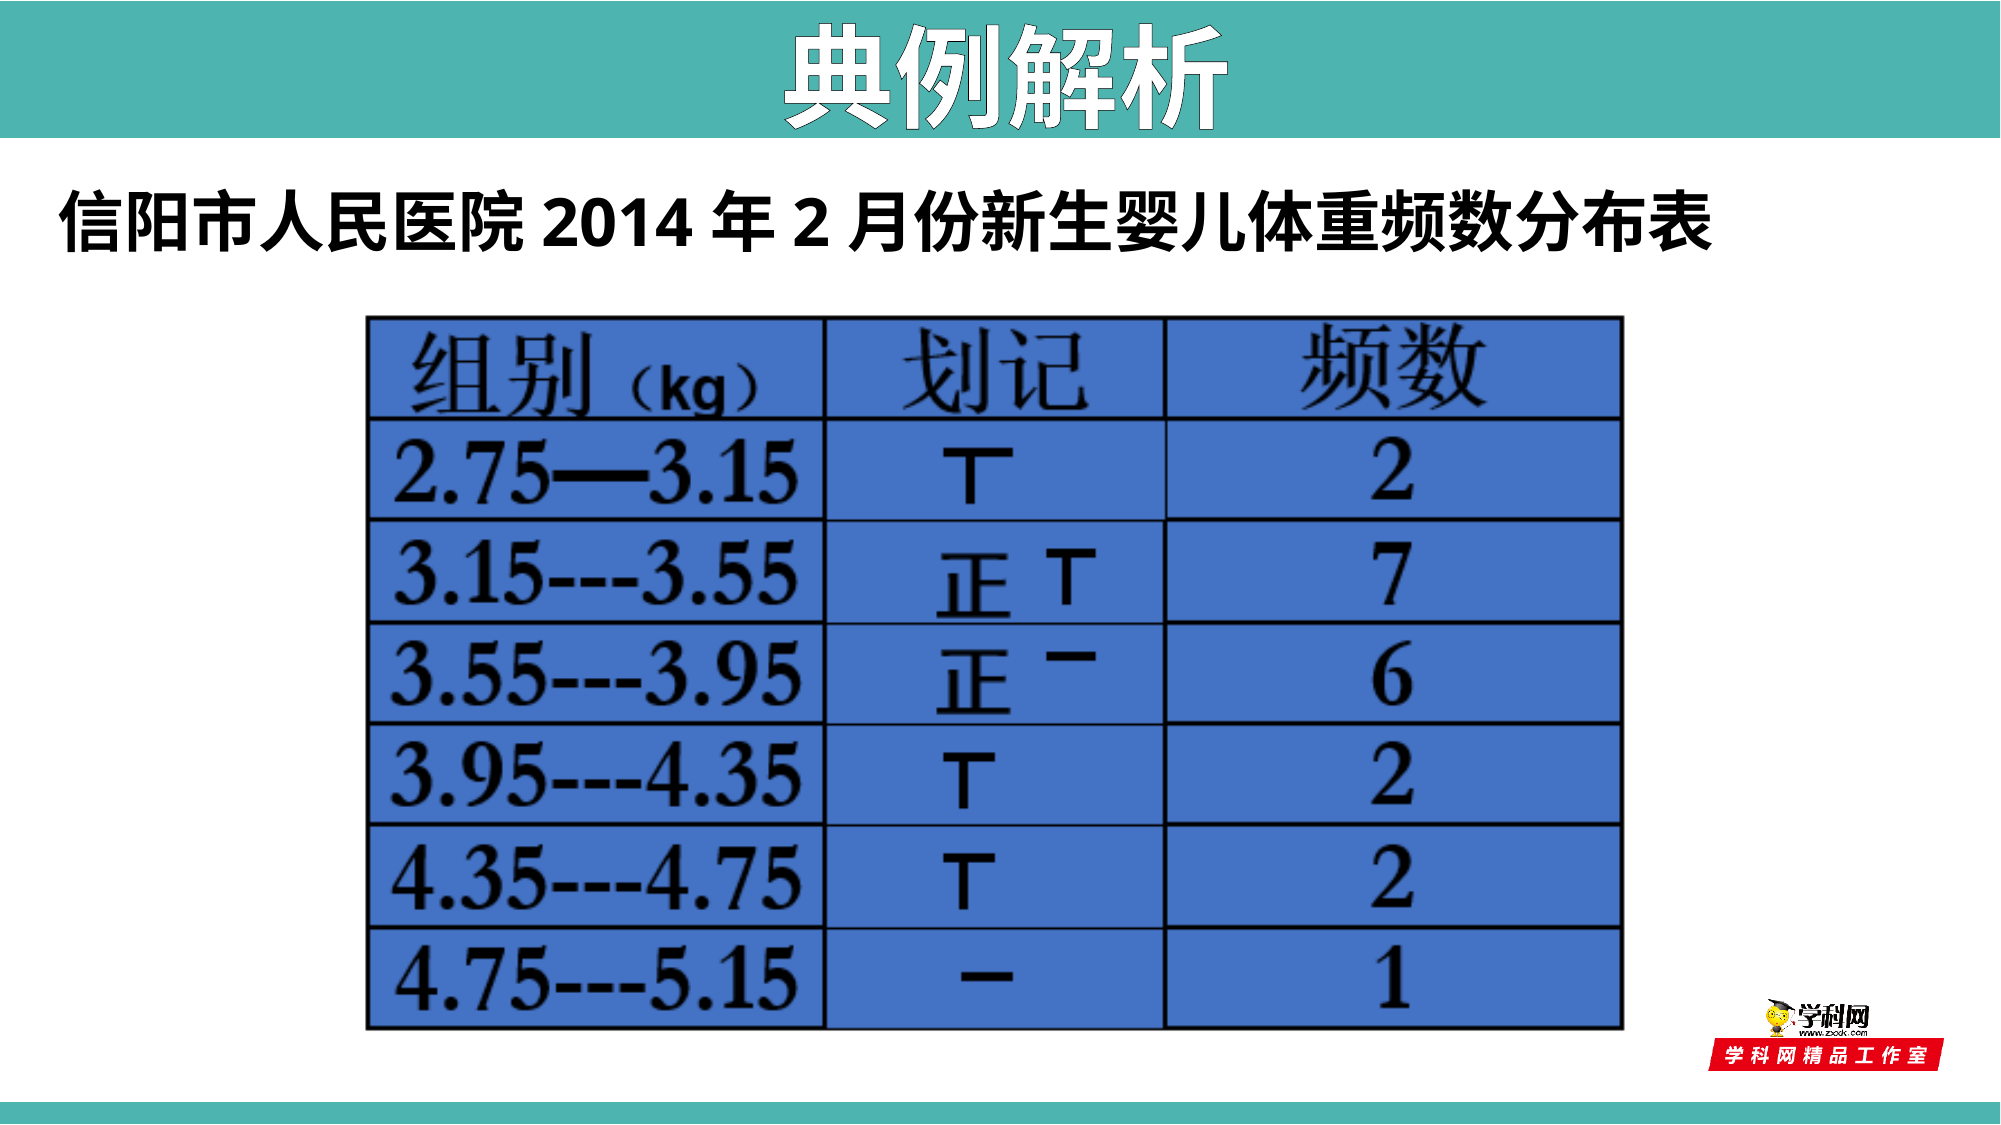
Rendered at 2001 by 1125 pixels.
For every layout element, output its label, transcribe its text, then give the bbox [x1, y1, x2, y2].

text_box 信阳市人民医院2014年2月份新生婴儿体重频数分布表 [43, 172, 1827, 268]
text_box 典例解析 [765, 0, 1247, 150]
picture [0, 1, 2001, 1124]
